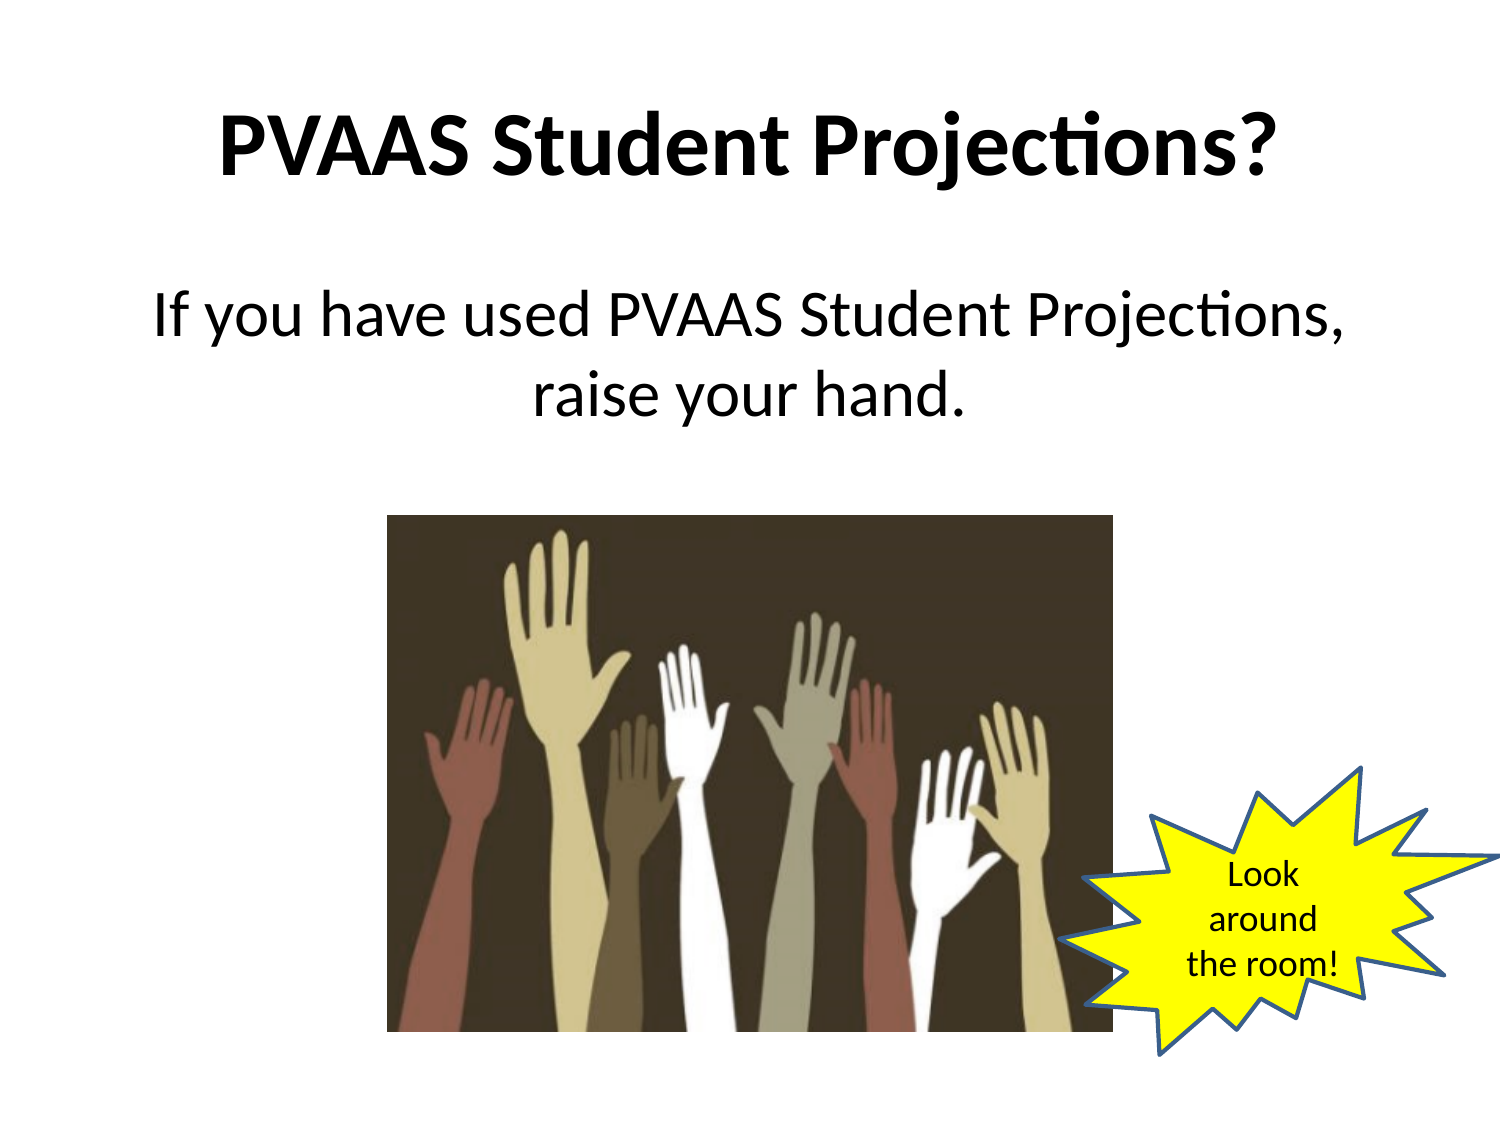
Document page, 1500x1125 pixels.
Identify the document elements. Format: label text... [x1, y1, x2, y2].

text_box Look around the room! [1116, 765, 1500, 1057]
picture [387, 514, 1113, 1032]
list If you have used PVAAS Student Projections, raise your hand. [75, 262, 1425, 1005]
title PVAAS Student Projections? [75, 45, 1425, 233]
